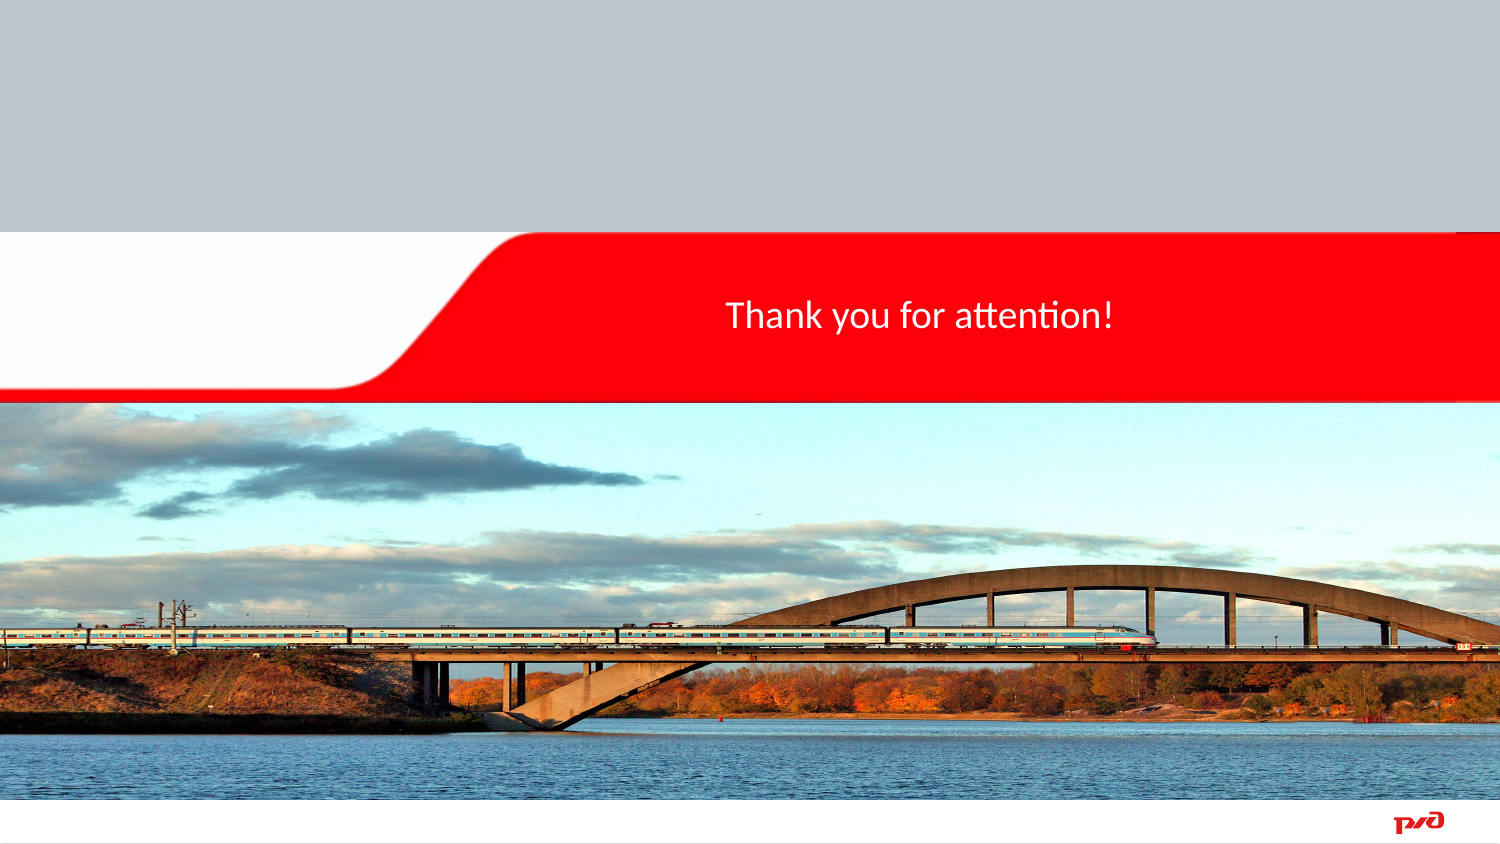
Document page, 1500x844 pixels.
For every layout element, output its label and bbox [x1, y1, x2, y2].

picture [0, 231, 1500, 801]
